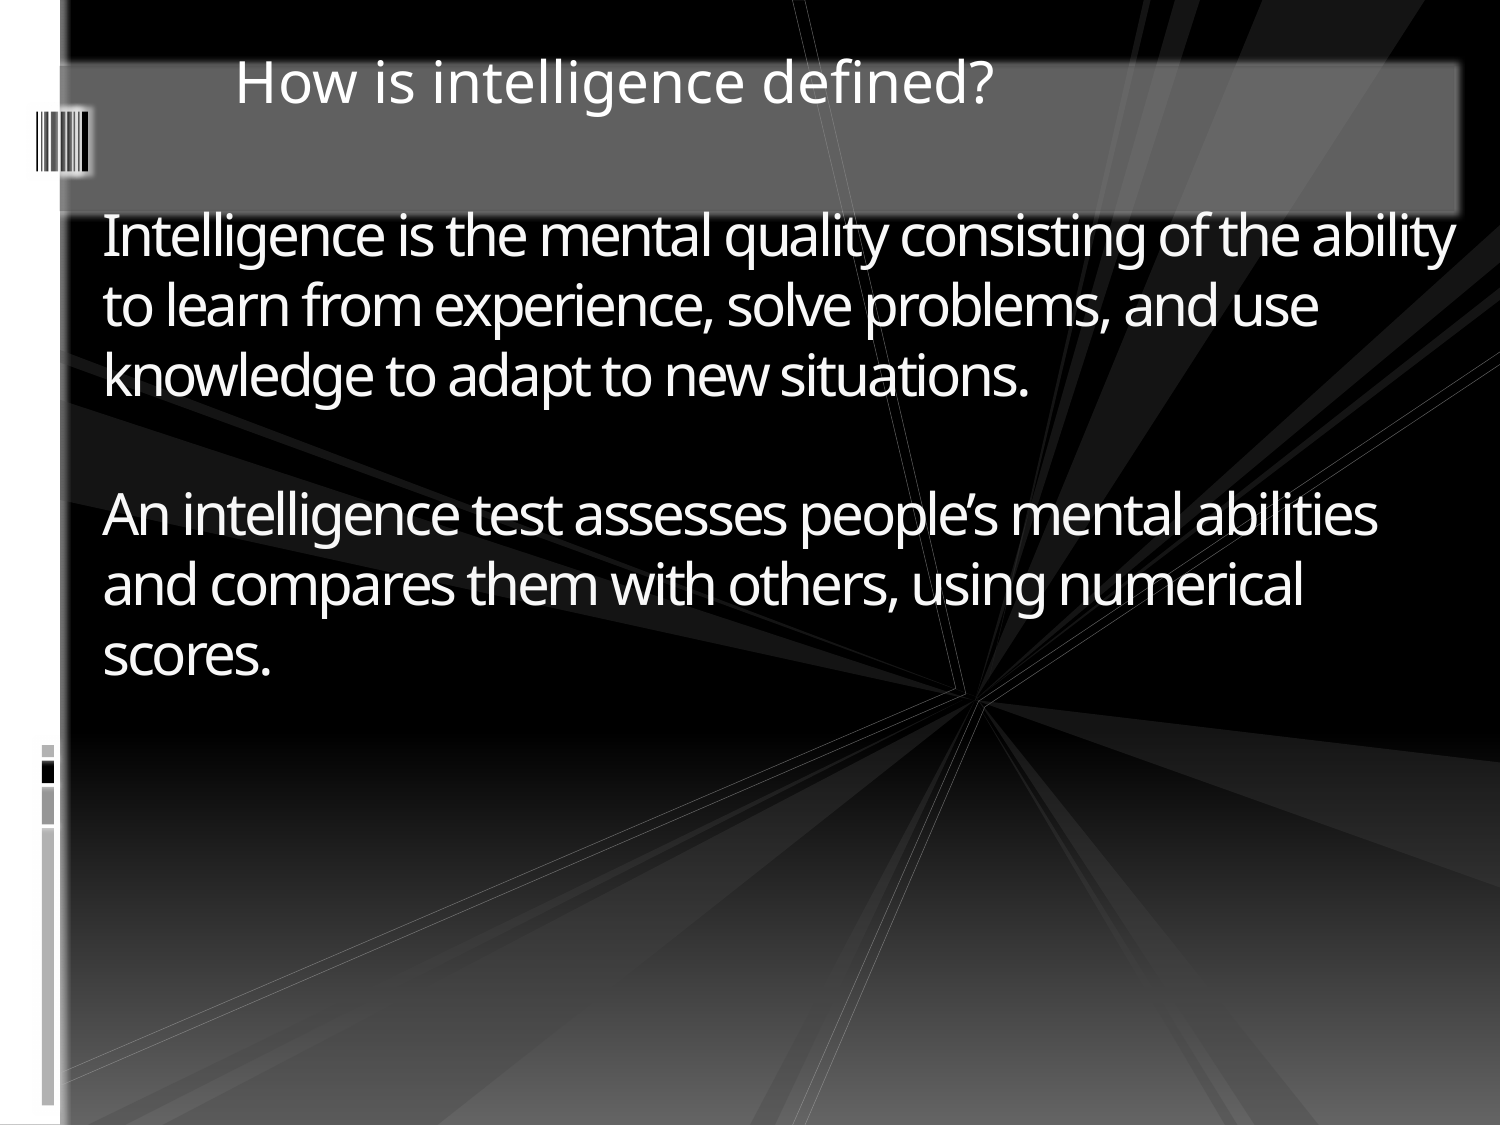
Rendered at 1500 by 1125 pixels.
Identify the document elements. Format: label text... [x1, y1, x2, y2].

title Intelligence is the mental quality consisting of the ability to learn from experience, solve problems, and use knowledge to adapt to new situations. An intelligence test assesses people’s mental abilities and compares them with others, using numerical scores. [87, 187, 1475, 961]
list How is intelligence defined? [212, 37, 1247, 172]
